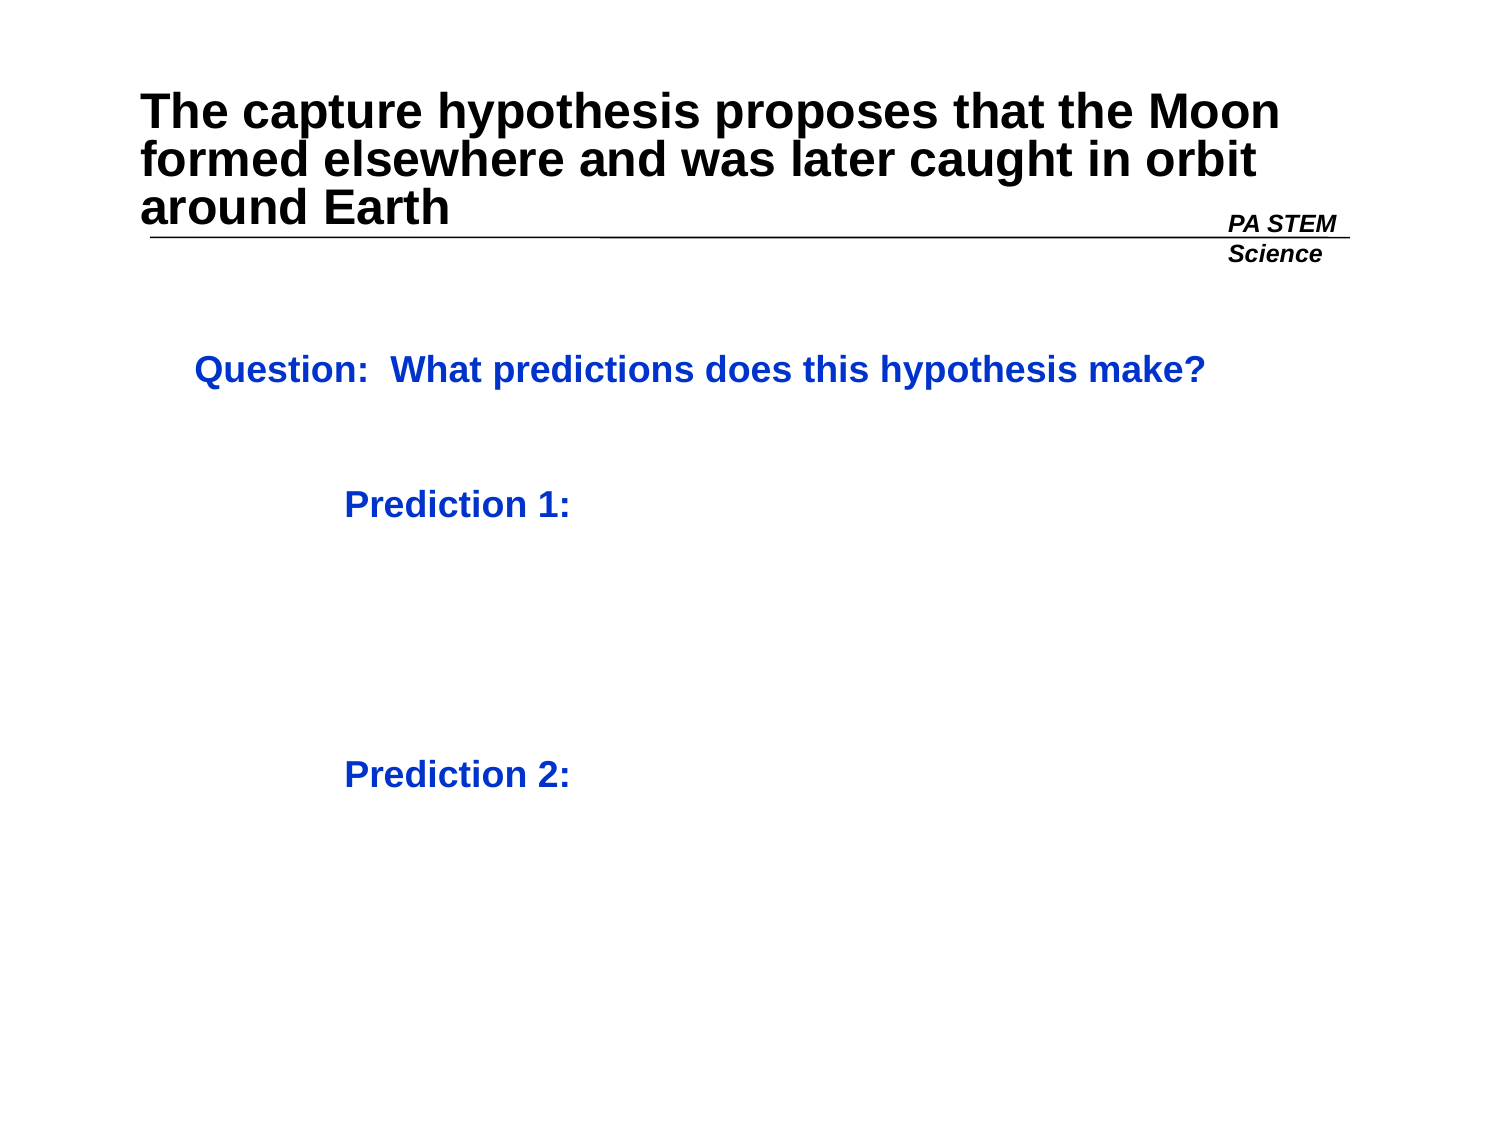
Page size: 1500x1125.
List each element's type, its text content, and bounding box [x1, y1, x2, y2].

text_box Question: What predictions does this hypothesis make? Prediction 1: Prediction 2: [179, 337, 1223, 848]
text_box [149, 199, 1353, 276]
title The capture hypothesis proposes that the Moon formed elsewhere and was later caught in orbit around Earth [124, 62, 1426, 263]
